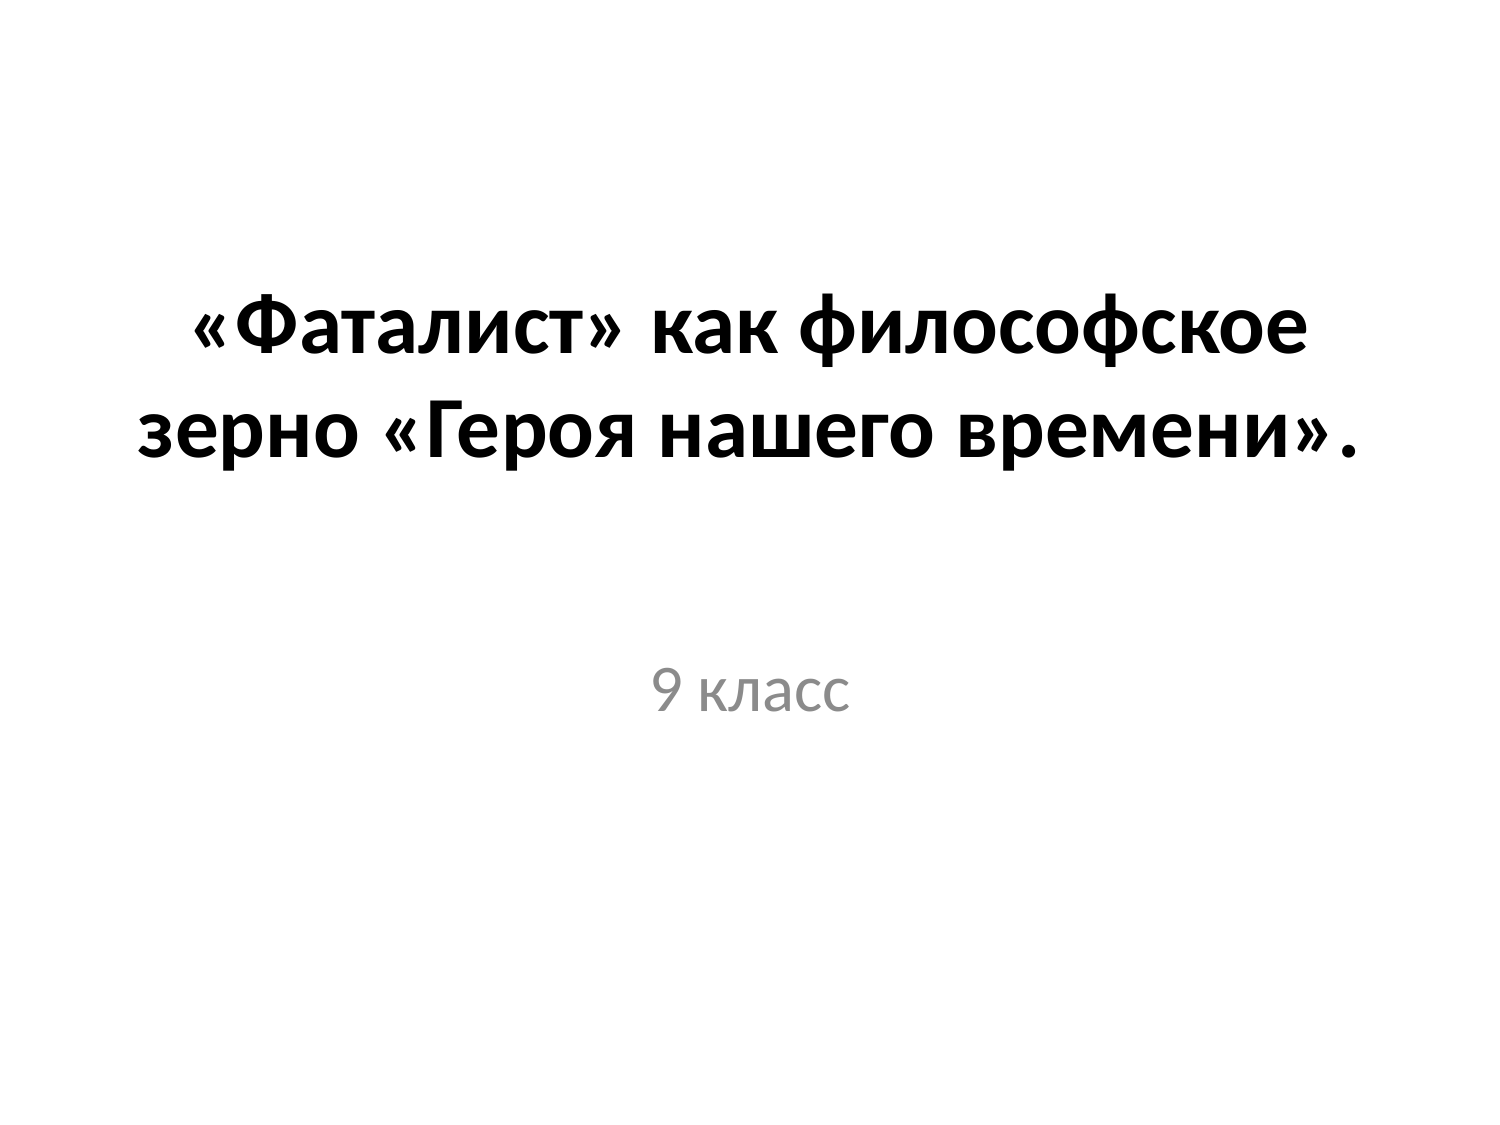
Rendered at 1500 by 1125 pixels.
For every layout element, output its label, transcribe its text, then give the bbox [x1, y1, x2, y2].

subtitle 9 класс [225, 637, 1275, 925]
title «Фаталист» как философское зерно «Героя нашего времени». [112, 255, 1388, 591]
